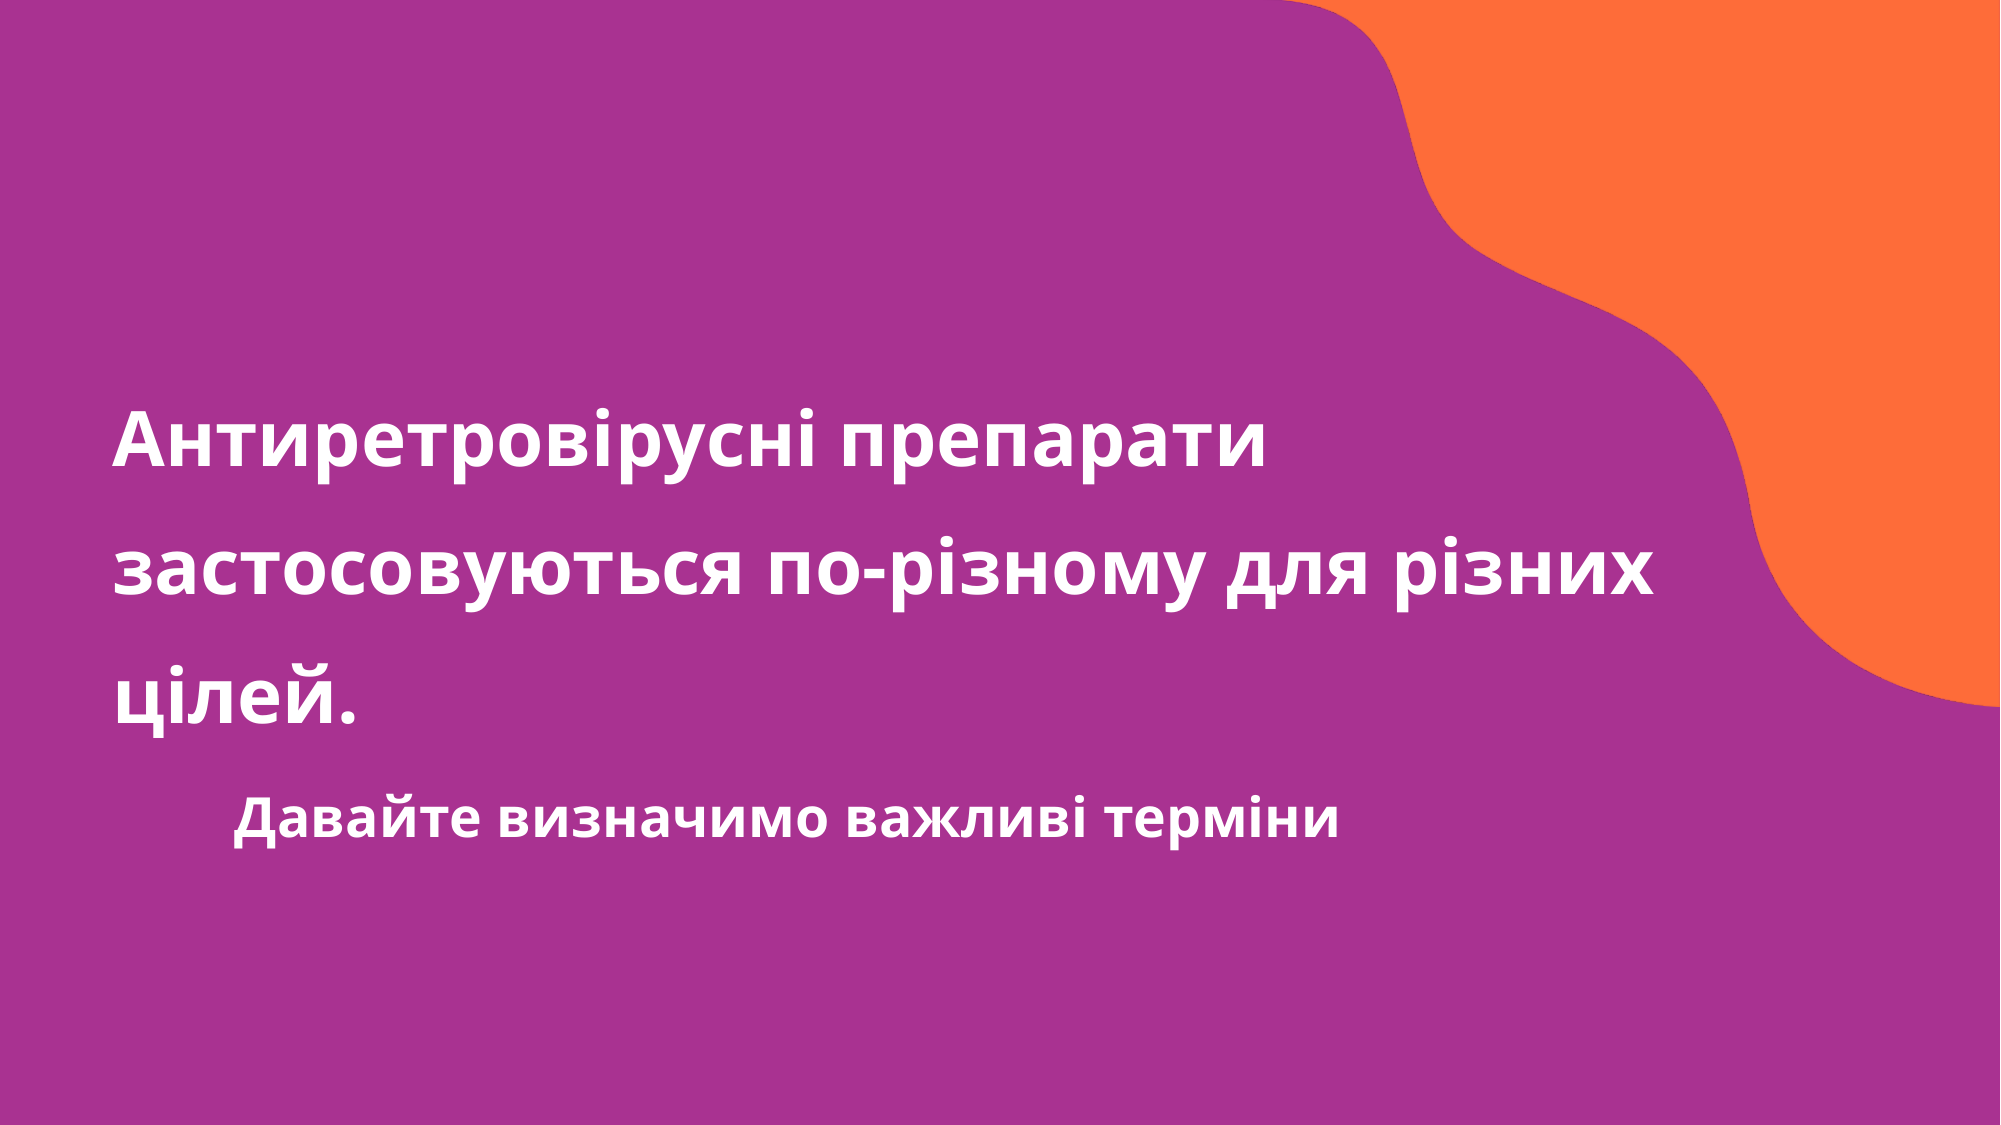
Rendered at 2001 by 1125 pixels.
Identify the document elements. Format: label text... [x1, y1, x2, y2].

text_box Антиретровірусні препарати застосовуються по-різному для різних цілей. [112, 353, 1808, 739]
text_box Давайте визначимо важливі терміни [125, 755, 1453, 849]
text_box [1260, 0, 2000, 707]
